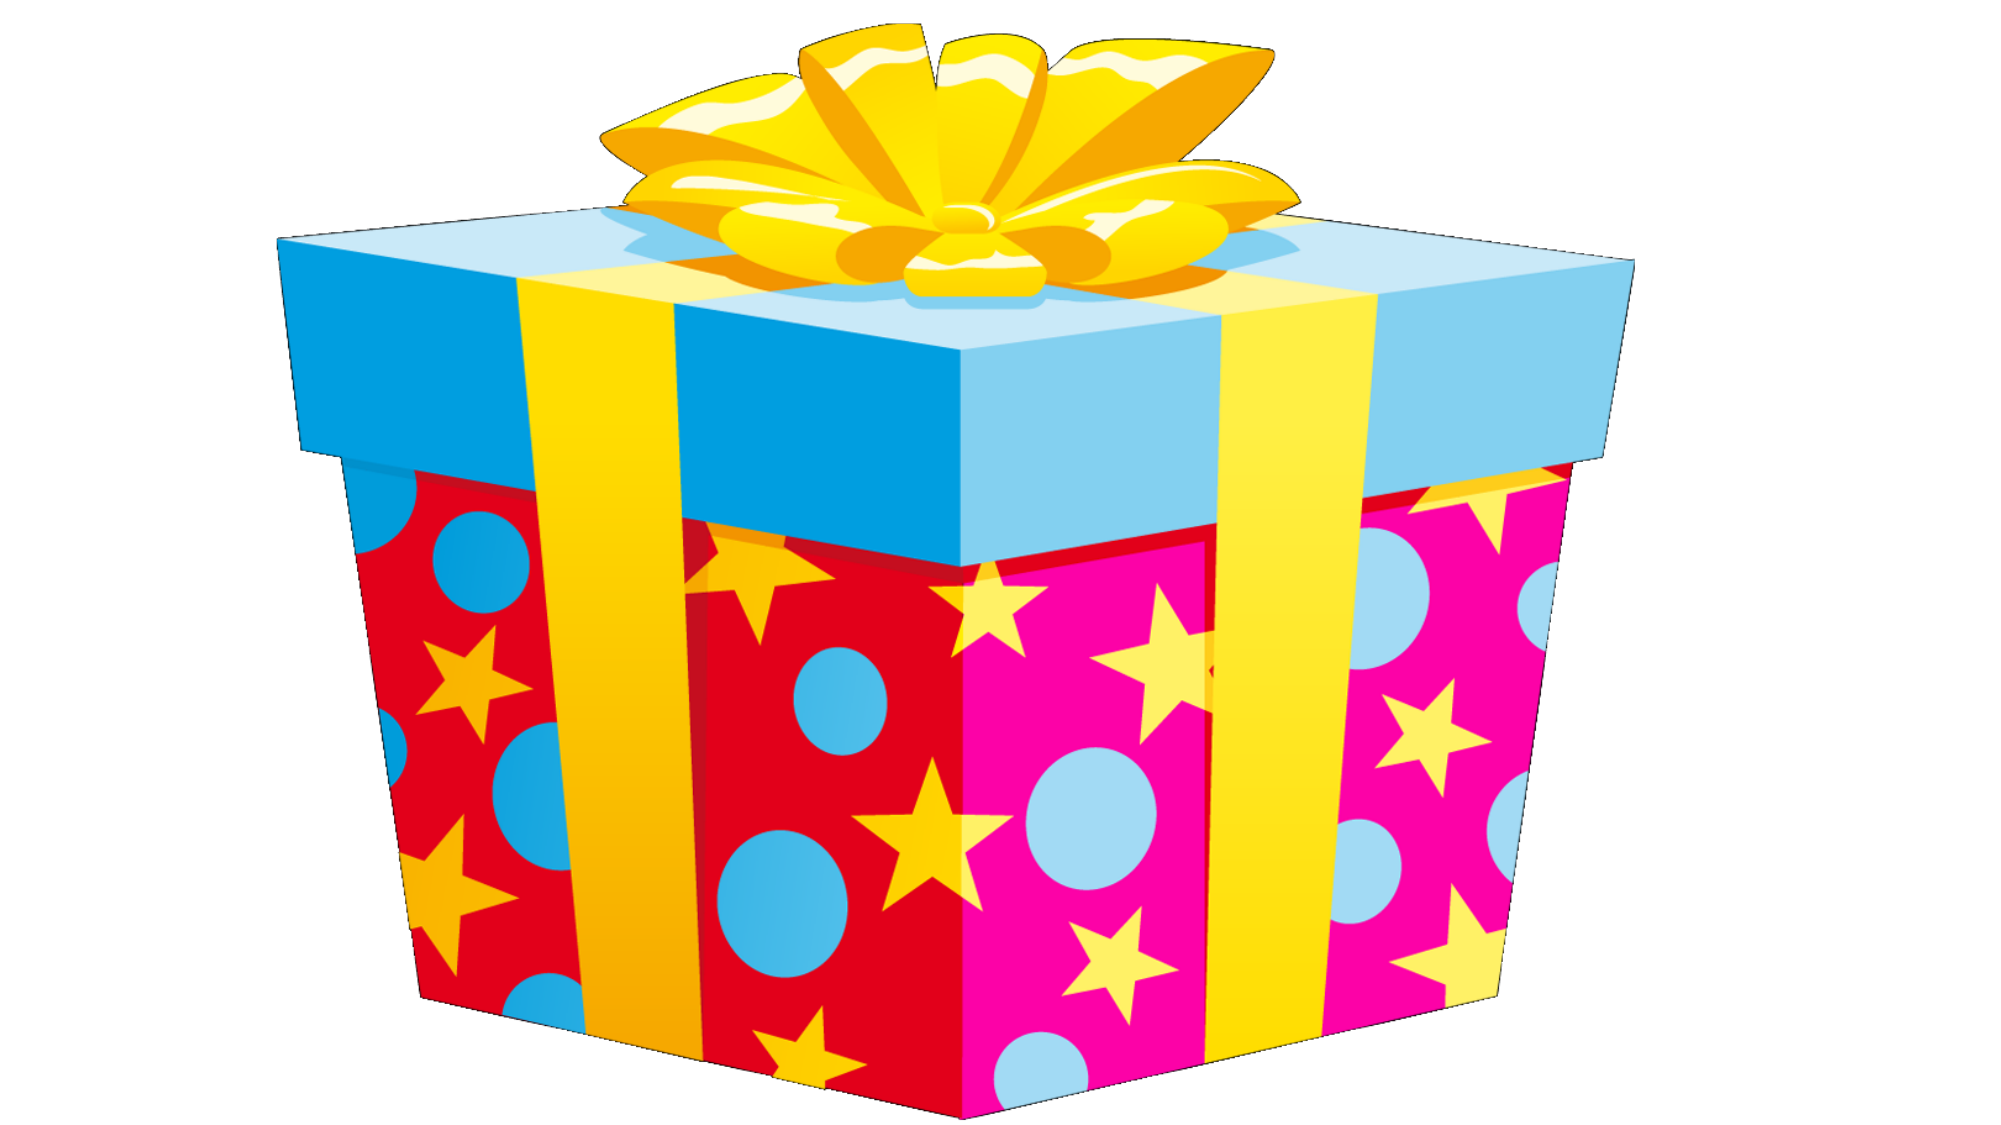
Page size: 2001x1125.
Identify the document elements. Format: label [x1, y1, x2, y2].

picture [272, 0, 1667, 1125]
